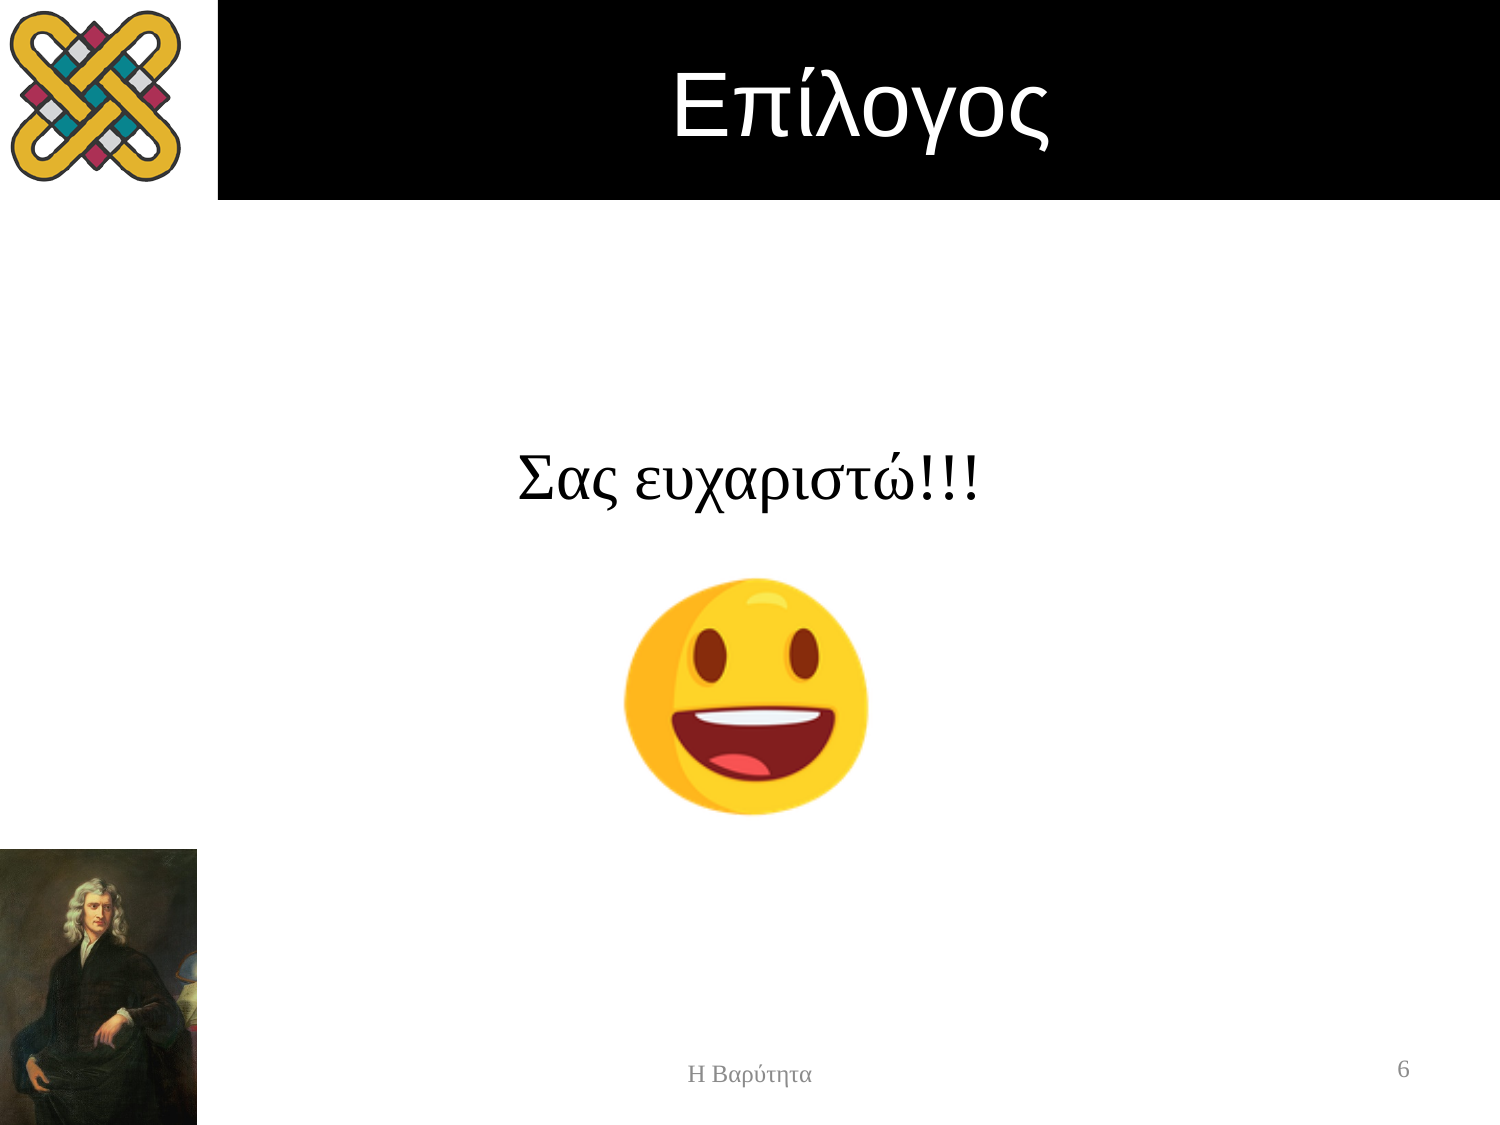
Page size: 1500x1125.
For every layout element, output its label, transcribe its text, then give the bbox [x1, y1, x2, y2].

list Σας ευχαριστώ!!! [462, 425, 1039, 563]
footer Η Βαρύτητα [512, 1042, 988, 1103]
slide_number 6 [1074, 1037, 1425, 1098]
picture [0, 849, 197, 1125]
picture [3, 0, 187, 188]
title Επίλογος [217, 0, 1500, 200]
picture [541, 487, 959, 905]
